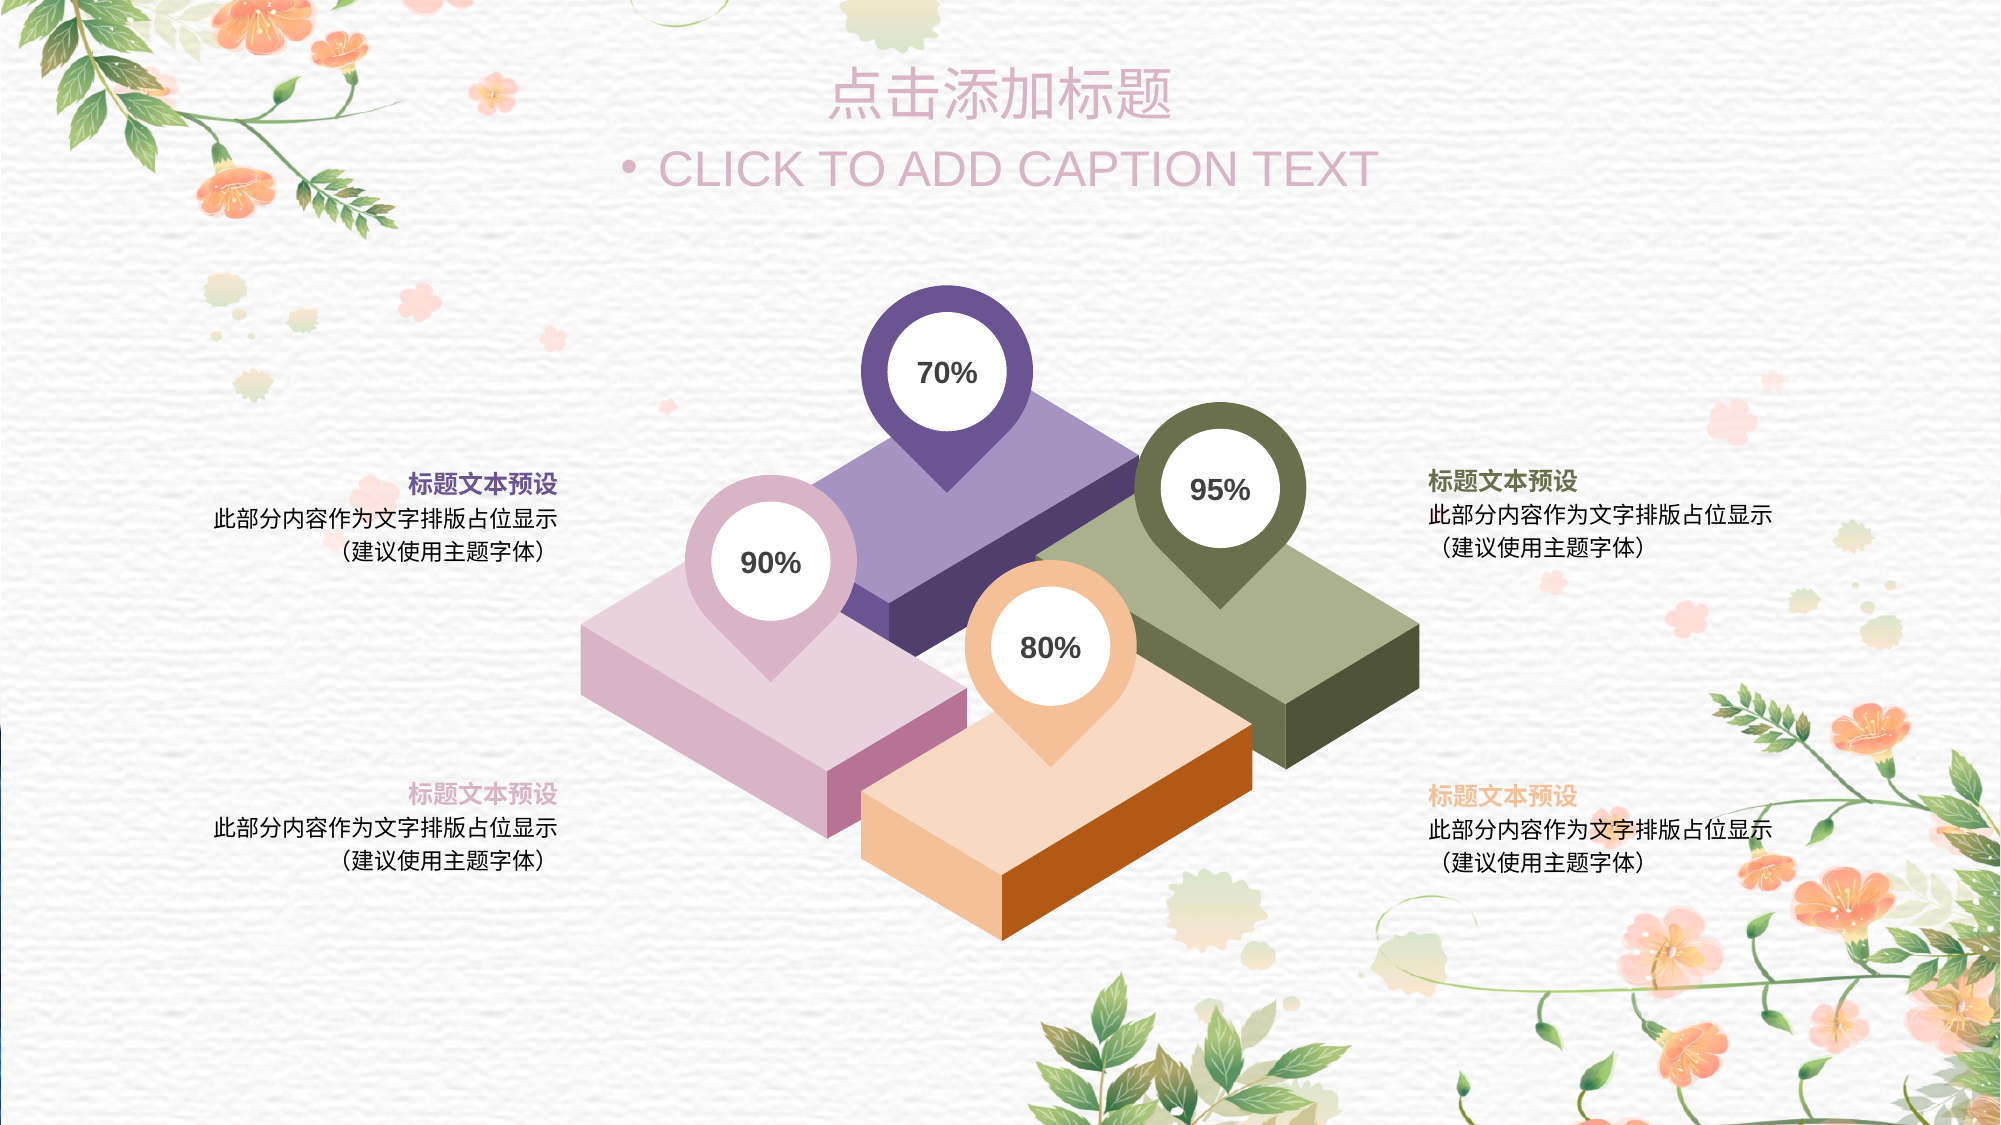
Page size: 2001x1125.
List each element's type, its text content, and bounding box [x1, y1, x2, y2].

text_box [964, 559, 1137, 732]
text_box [860, 640, 1253, 941]
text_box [1035, 473, 1134, 559]
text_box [132, 777, 559, 974]
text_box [1428, 780, 1855, 976]
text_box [752, 371, 1139, 559]
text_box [1428, 465, 1855, 661]
text_box 点击添加标题 [383, 58, 1617, 136]
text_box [1134, 402, 1307, 574]
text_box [861, 285, 1033, 458]
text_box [132, 468, 559, 665]
text_box CLICK TO ADD CAPTION TEXT [549, 135, 1450, 180]
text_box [684, 474, 857, 647]
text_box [580, 540, 967, 839]
picture [2, 0, 2001, 1125]
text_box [1137, 473, 1420, 770]
